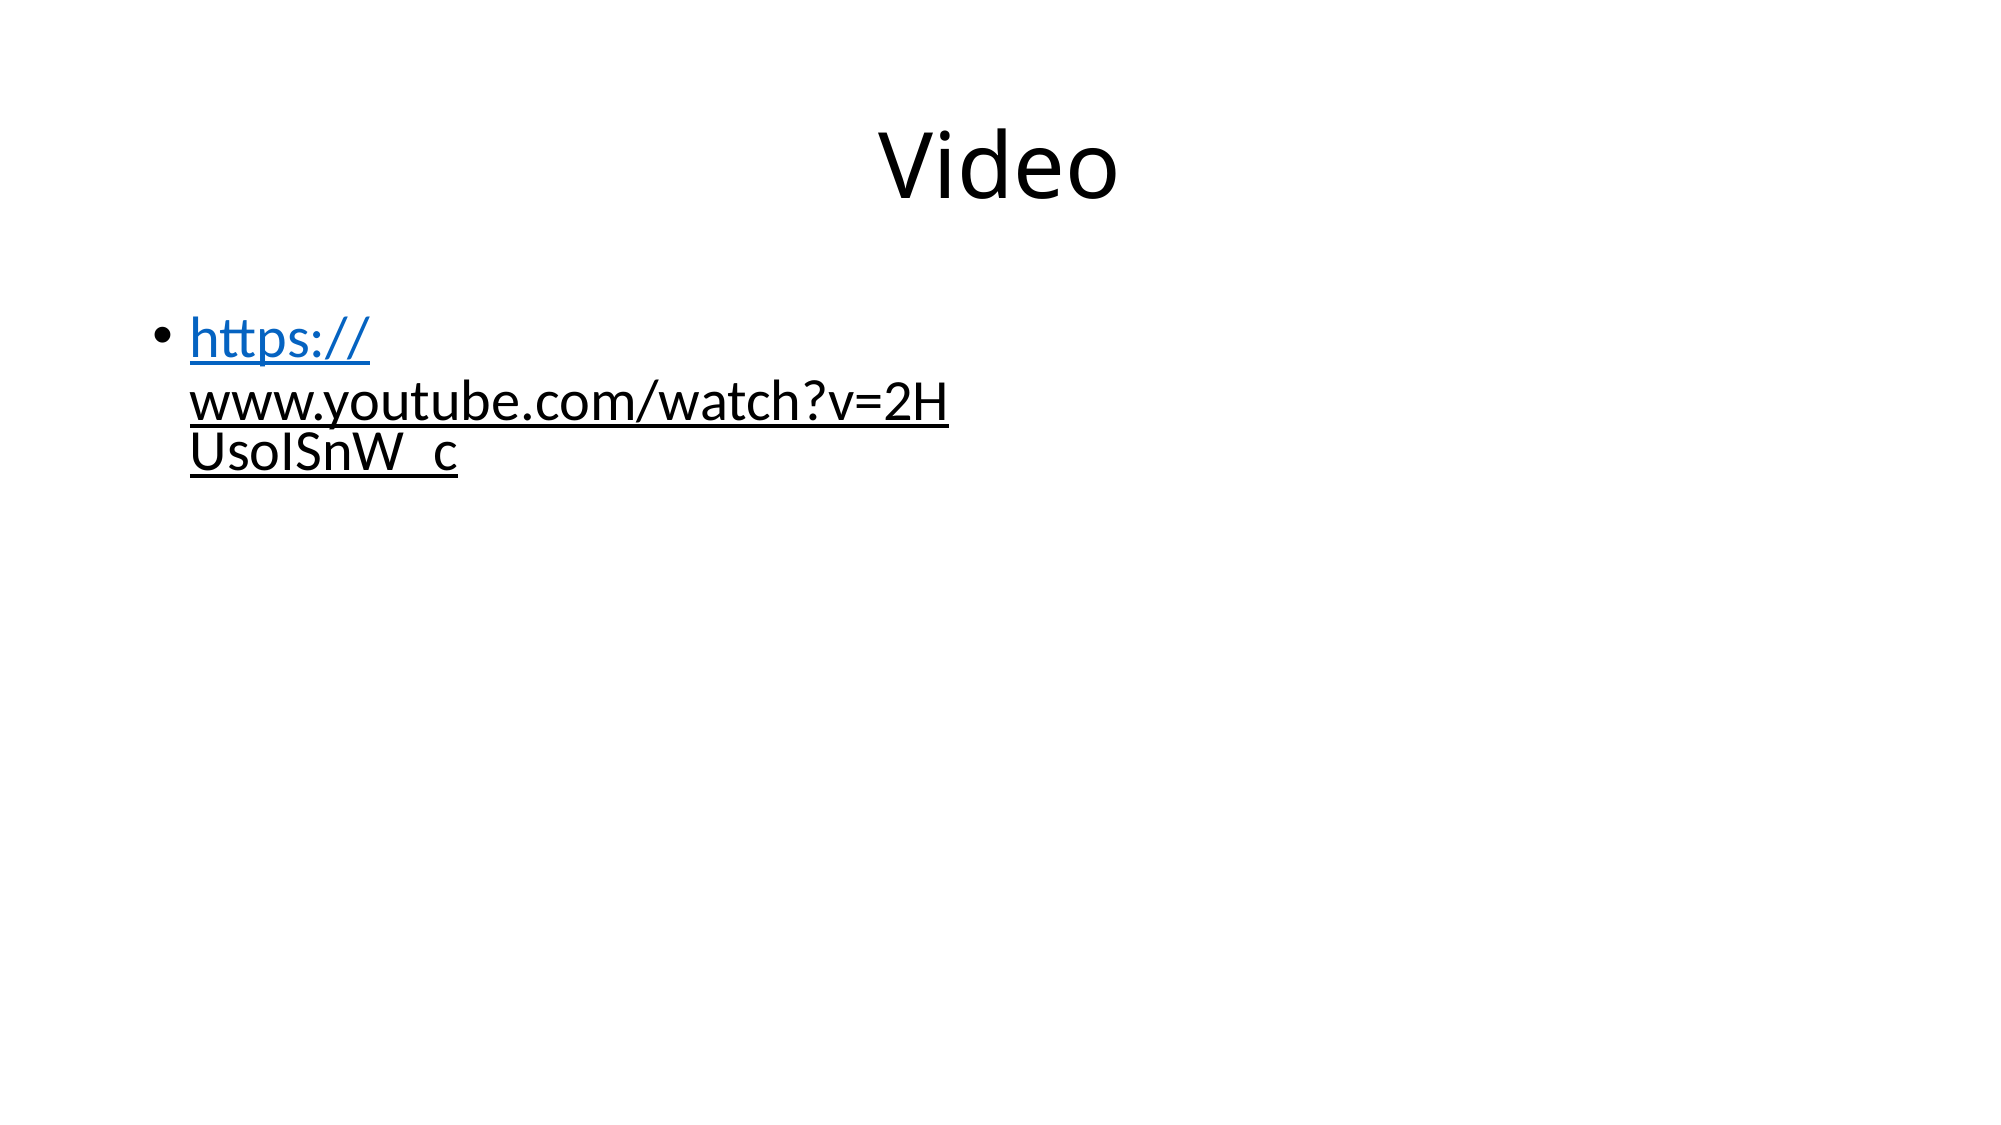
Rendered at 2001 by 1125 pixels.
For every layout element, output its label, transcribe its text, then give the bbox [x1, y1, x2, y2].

title Video [137, 59, 1863, 278]
list https://www.youtube.com/watch?v=2HUsoISnW_c [137, 299, 988, 1014]
